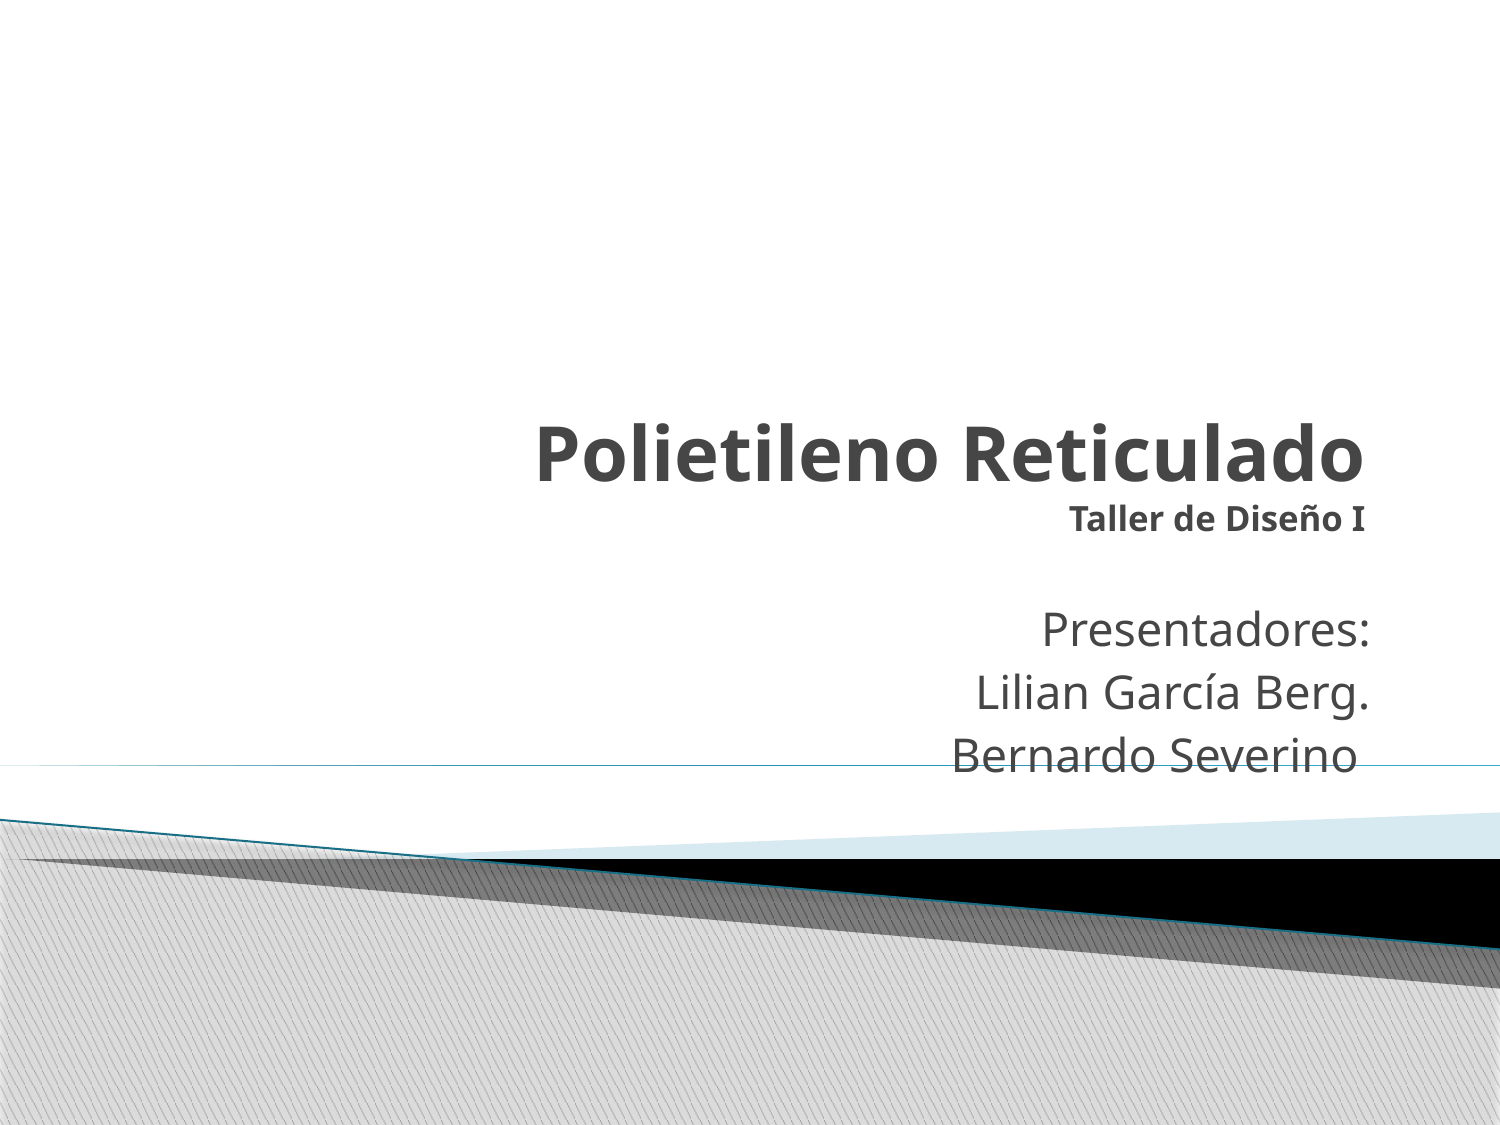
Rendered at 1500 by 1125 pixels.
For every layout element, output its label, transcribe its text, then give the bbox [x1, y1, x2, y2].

title Polietileno Reticulado Taller de Diseño I [105, 304, 1381, 546]
picture [5, 859, 1500, 989]
subtitle Presentadores: Lilian García Berg. Bernardo Severino [112, 592, 1388, 790]
